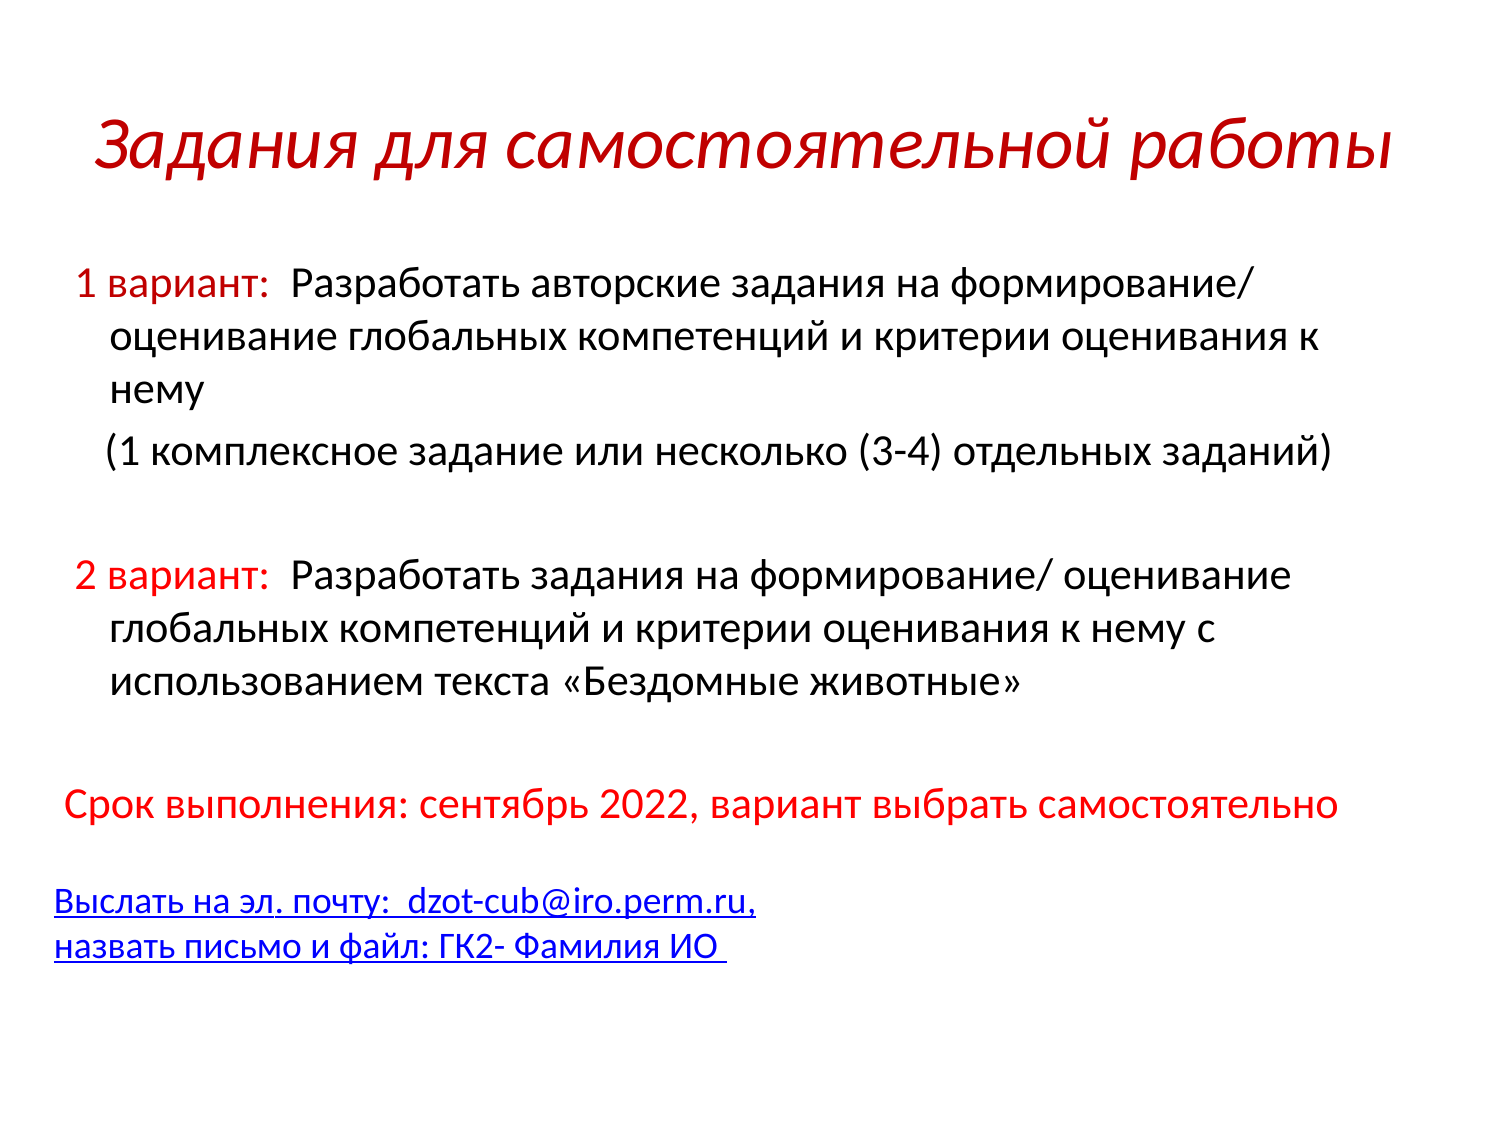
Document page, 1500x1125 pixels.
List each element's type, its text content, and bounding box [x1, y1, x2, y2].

text_box Выслать на эл. почту: dzot-cub@iro.perm.ru, назвать письмо и файл: ГК2- Фамилия ИО [39, 778, 774, 1019]
title Задания для самостоятельной работы [17, 45, 1471, 233]
list 1 вариант: Разработать авторские задания на формирование/ оценивание глобальных компетенций и критерии оценивания к нему (1 комплексное задание или несколько (3-4) отдельных заданий) 2 вариант: Разработать задания на формирование/ оценивание глобальных компетенций и критерии оценивания к нему с использованием текста «Бездомные животные» Срок выполнения: сентябрь 2022, вариант выбрать самостоятельно [39, 245, 1425, 839]
